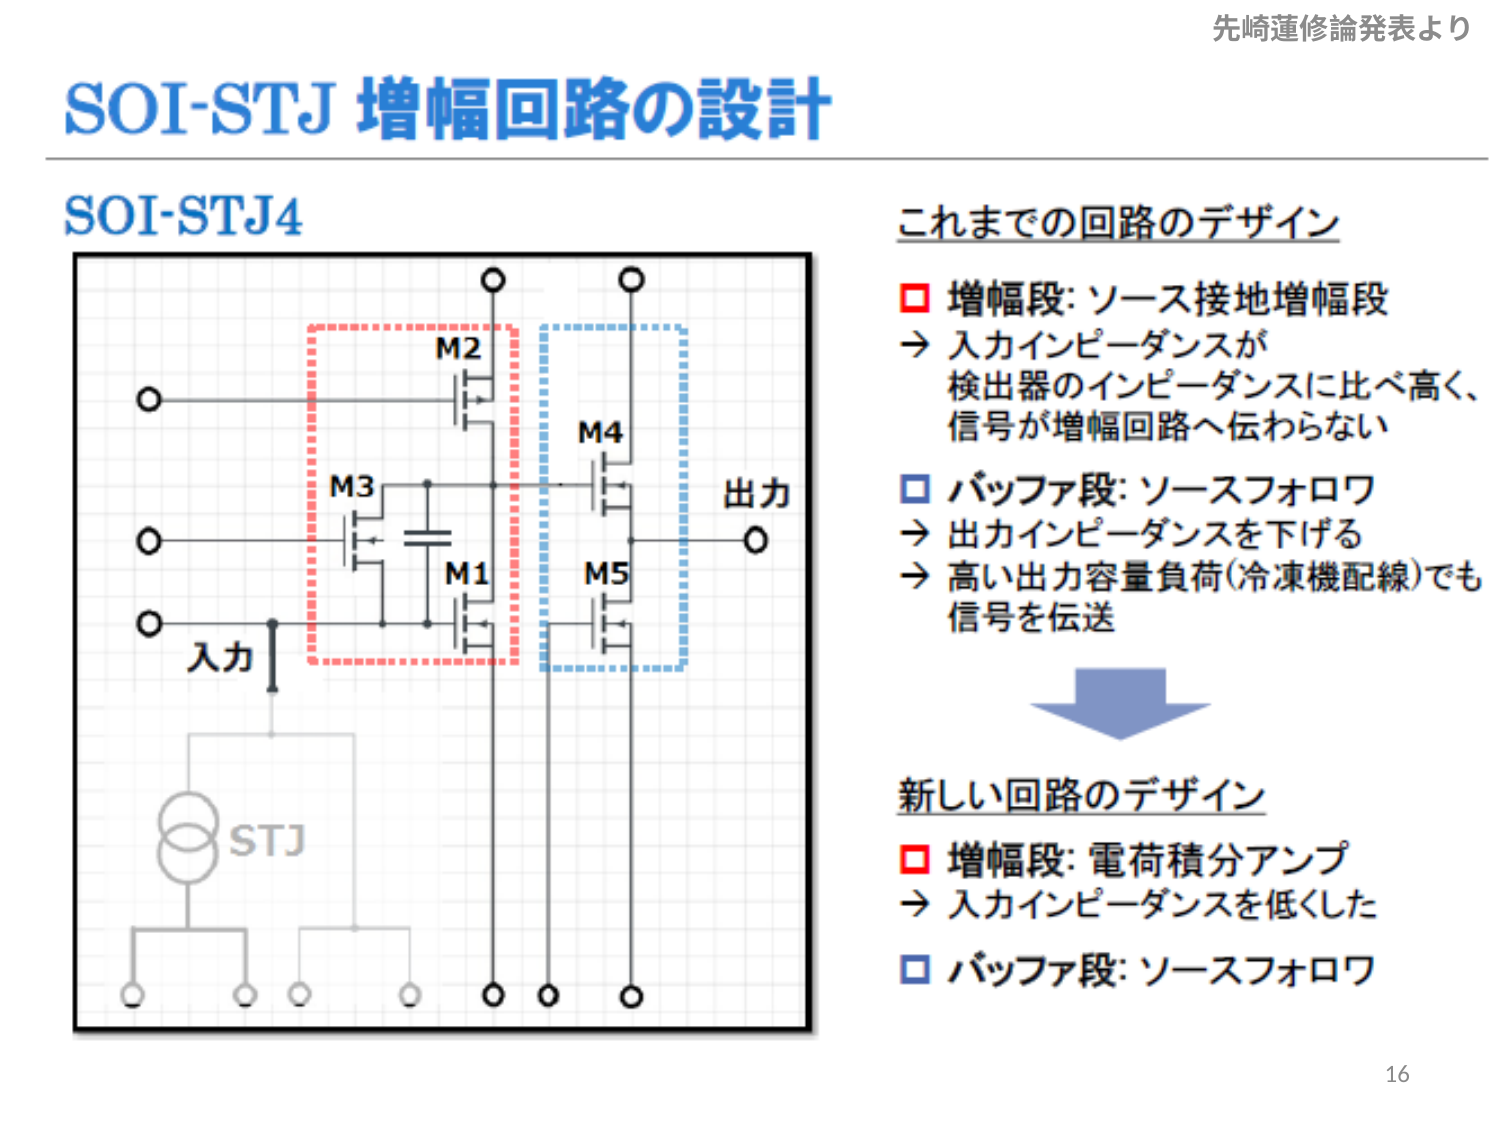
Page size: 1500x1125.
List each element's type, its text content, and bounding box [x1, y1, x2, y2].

slide_number 16 [1074, 1048, 1425, 1103]
footer 先崎蓮修論発表より [1187, 0, 1500, 58]
picture [26, 55, 1496, 1041]
